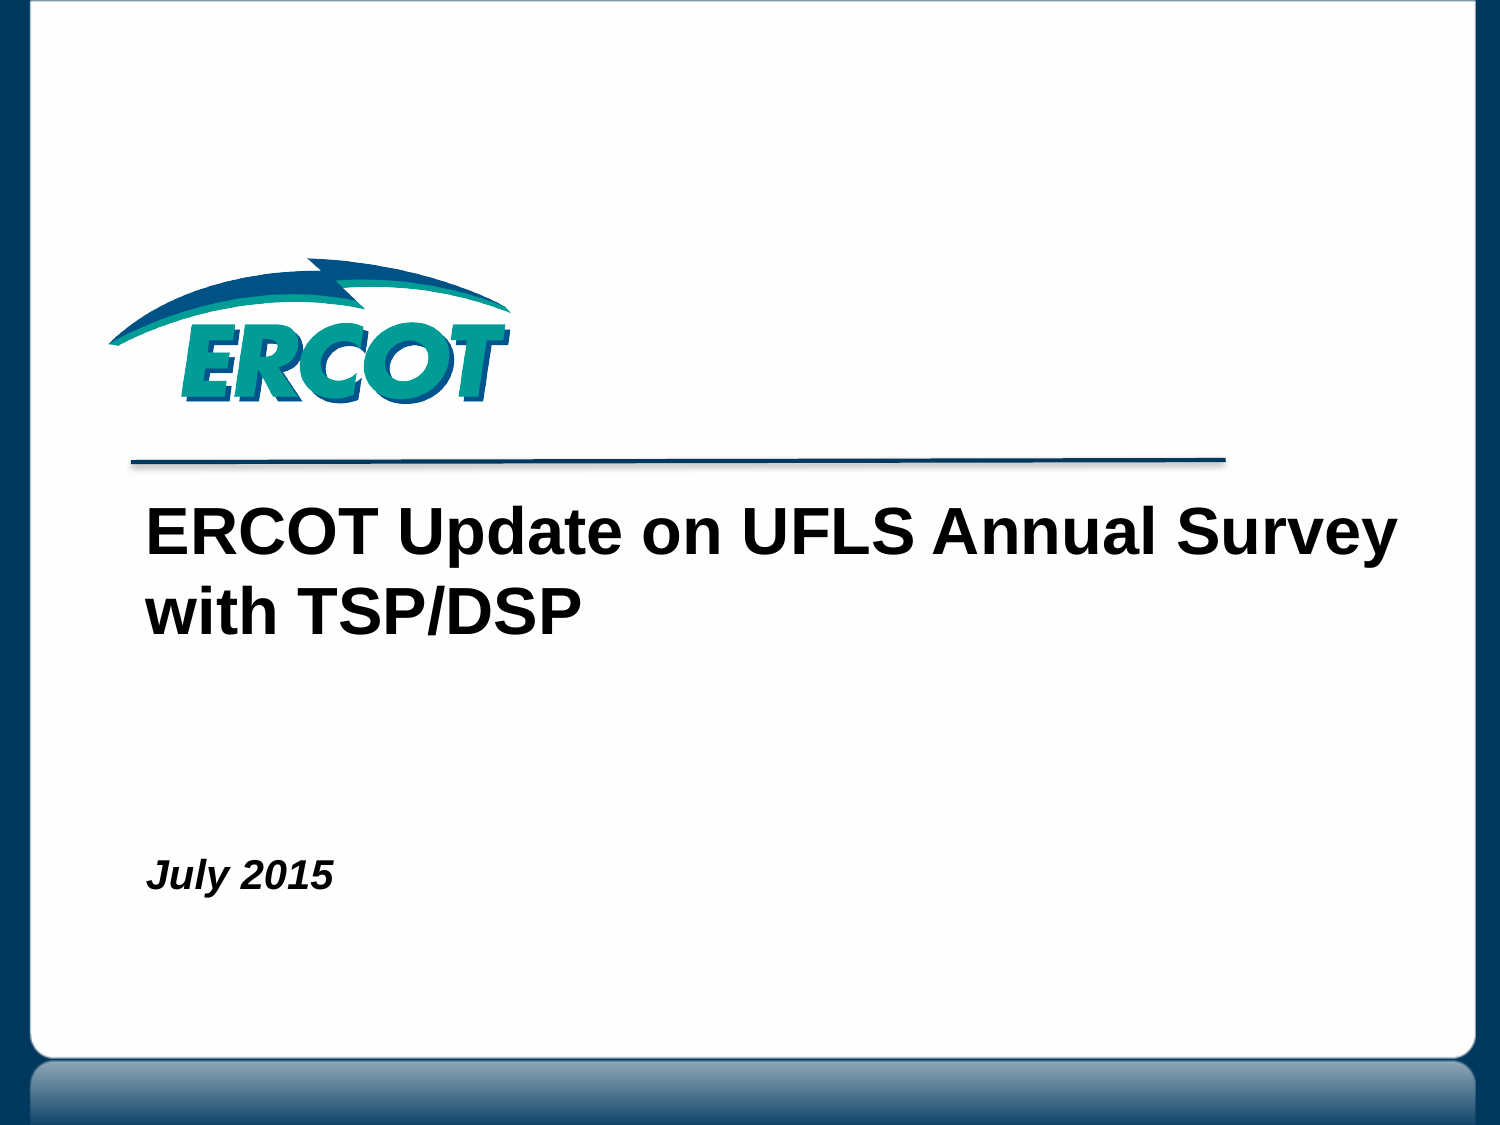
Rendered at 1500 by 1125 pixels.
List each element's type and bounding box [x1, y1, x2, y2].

text_box [98, 245, 1445, 910]
picture [0, 0, 1500, 1125]
